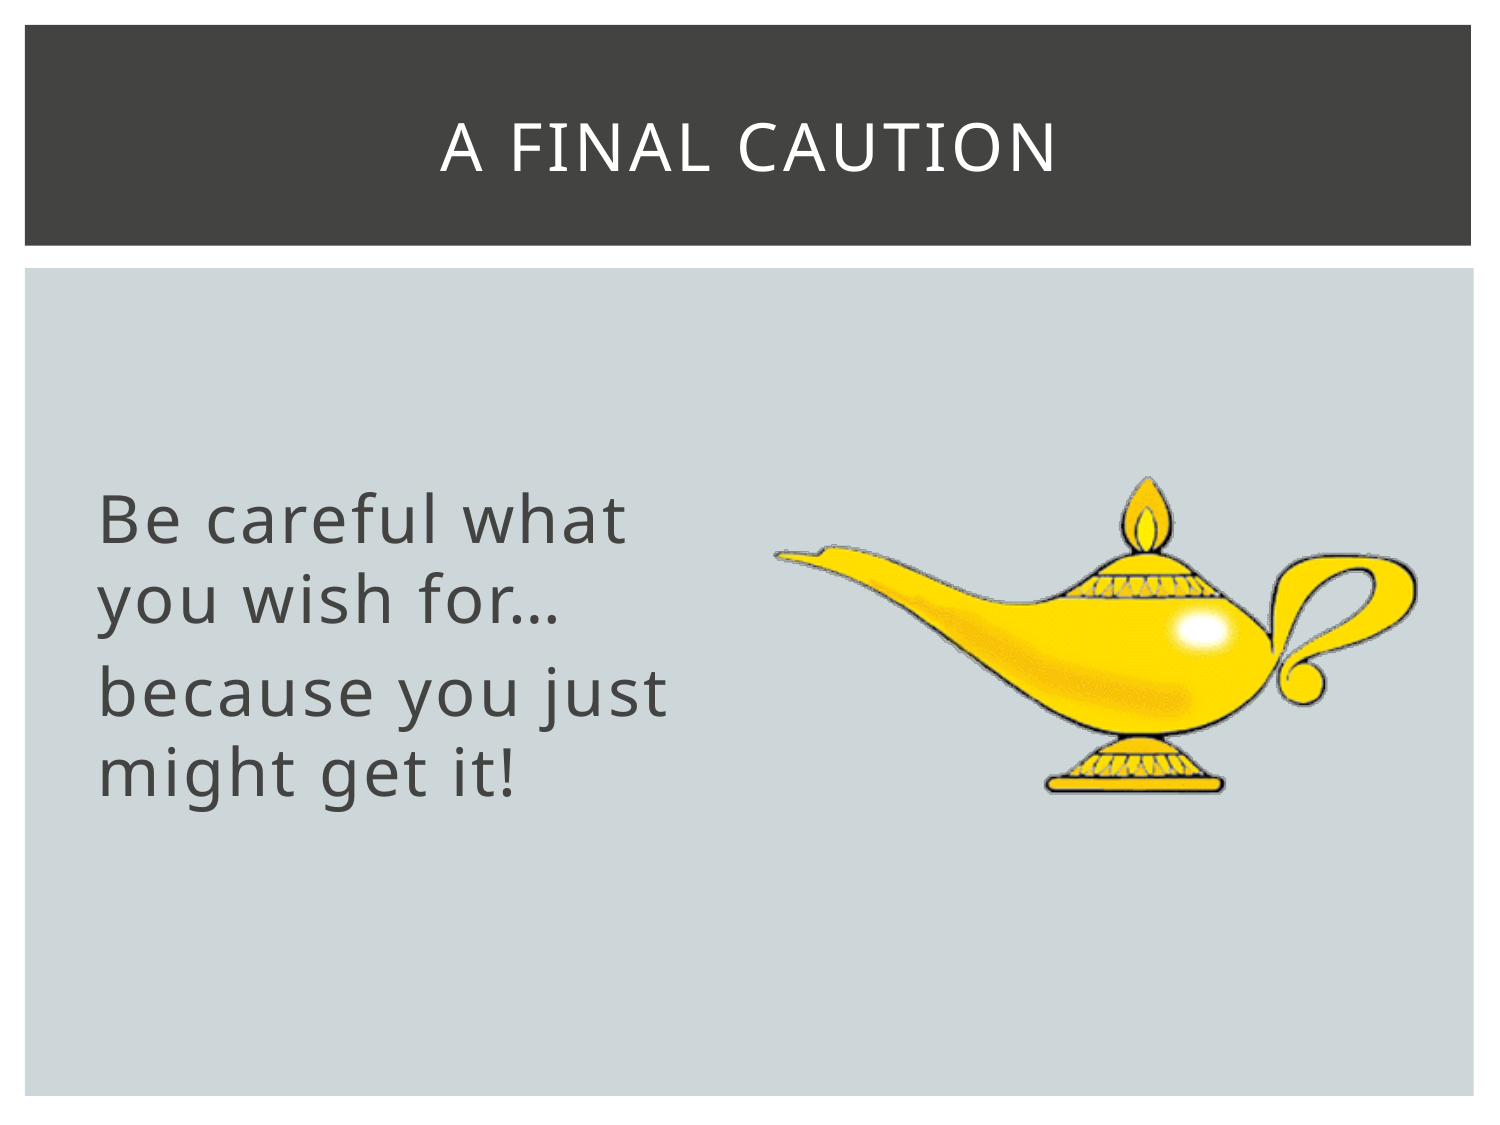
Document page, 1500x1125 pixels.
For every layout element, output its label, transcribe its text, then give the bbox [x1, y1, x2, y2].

title A final Caution [62, 58, 1438, 232]
list Be careful what you wish for… because you just might get it! [75, 281, 738, 1005]
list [762, 281, 1426, 1006]
